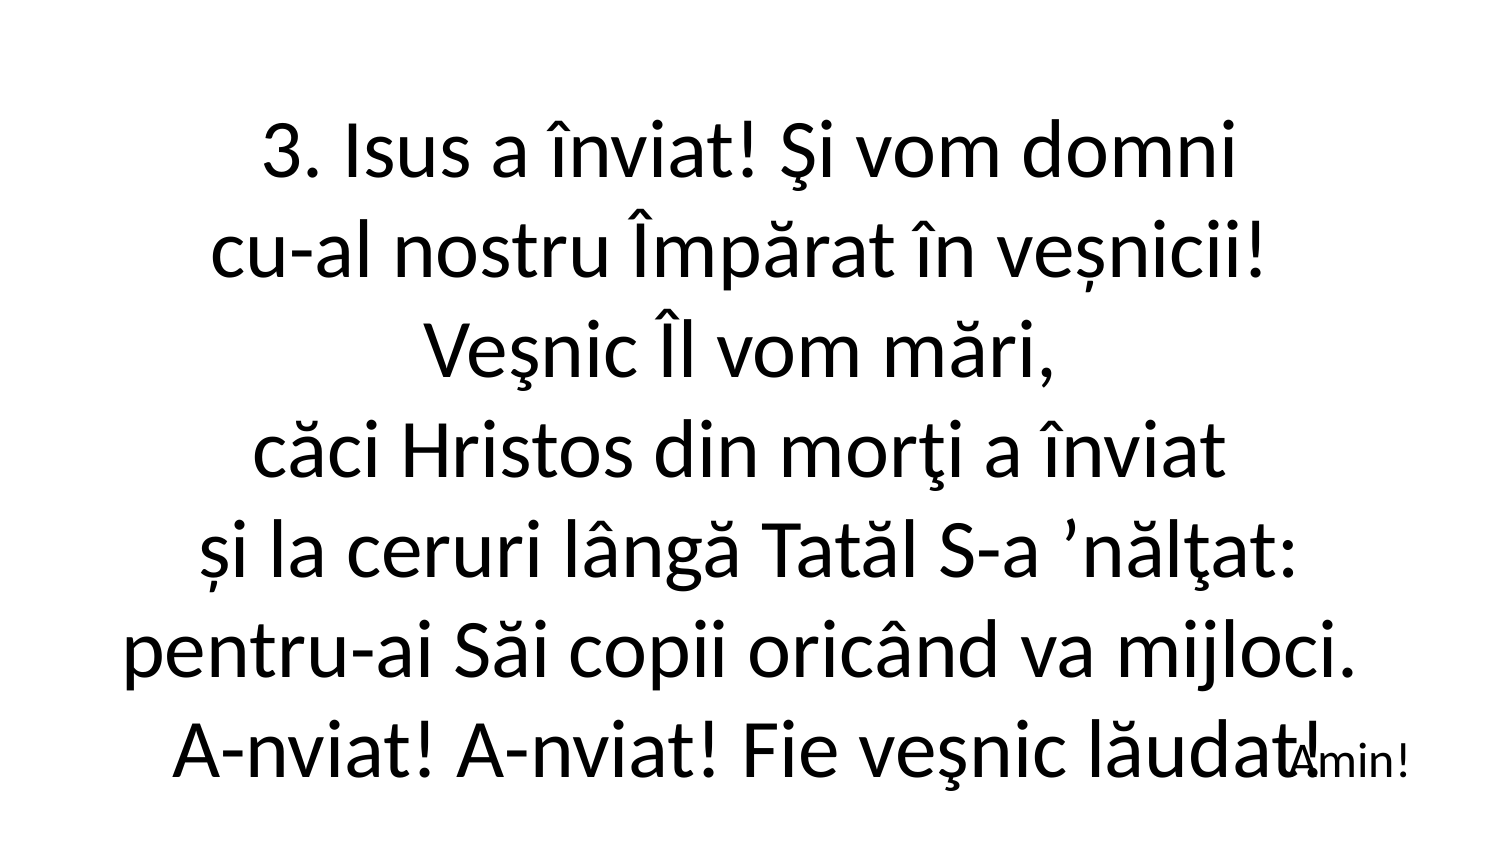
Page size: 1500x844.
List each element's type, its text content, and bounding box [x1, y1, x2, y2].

text_box Amin! [1273, 674, 1427, 795]
text_box 3. Isus a înviat! Şi vom domni cu-al nostru Împărat în veșnicii! Veşnic Îl vom mări, căci Hristos din morţi a înviat și la ceruri lângă Tatăl S-a ʼnălţat: pentru­-ai Săi copii oricând va mijloci. A­-nviat! A-­nviat! Fie veşnic lăudat! [106, 42, 1394, 802]
